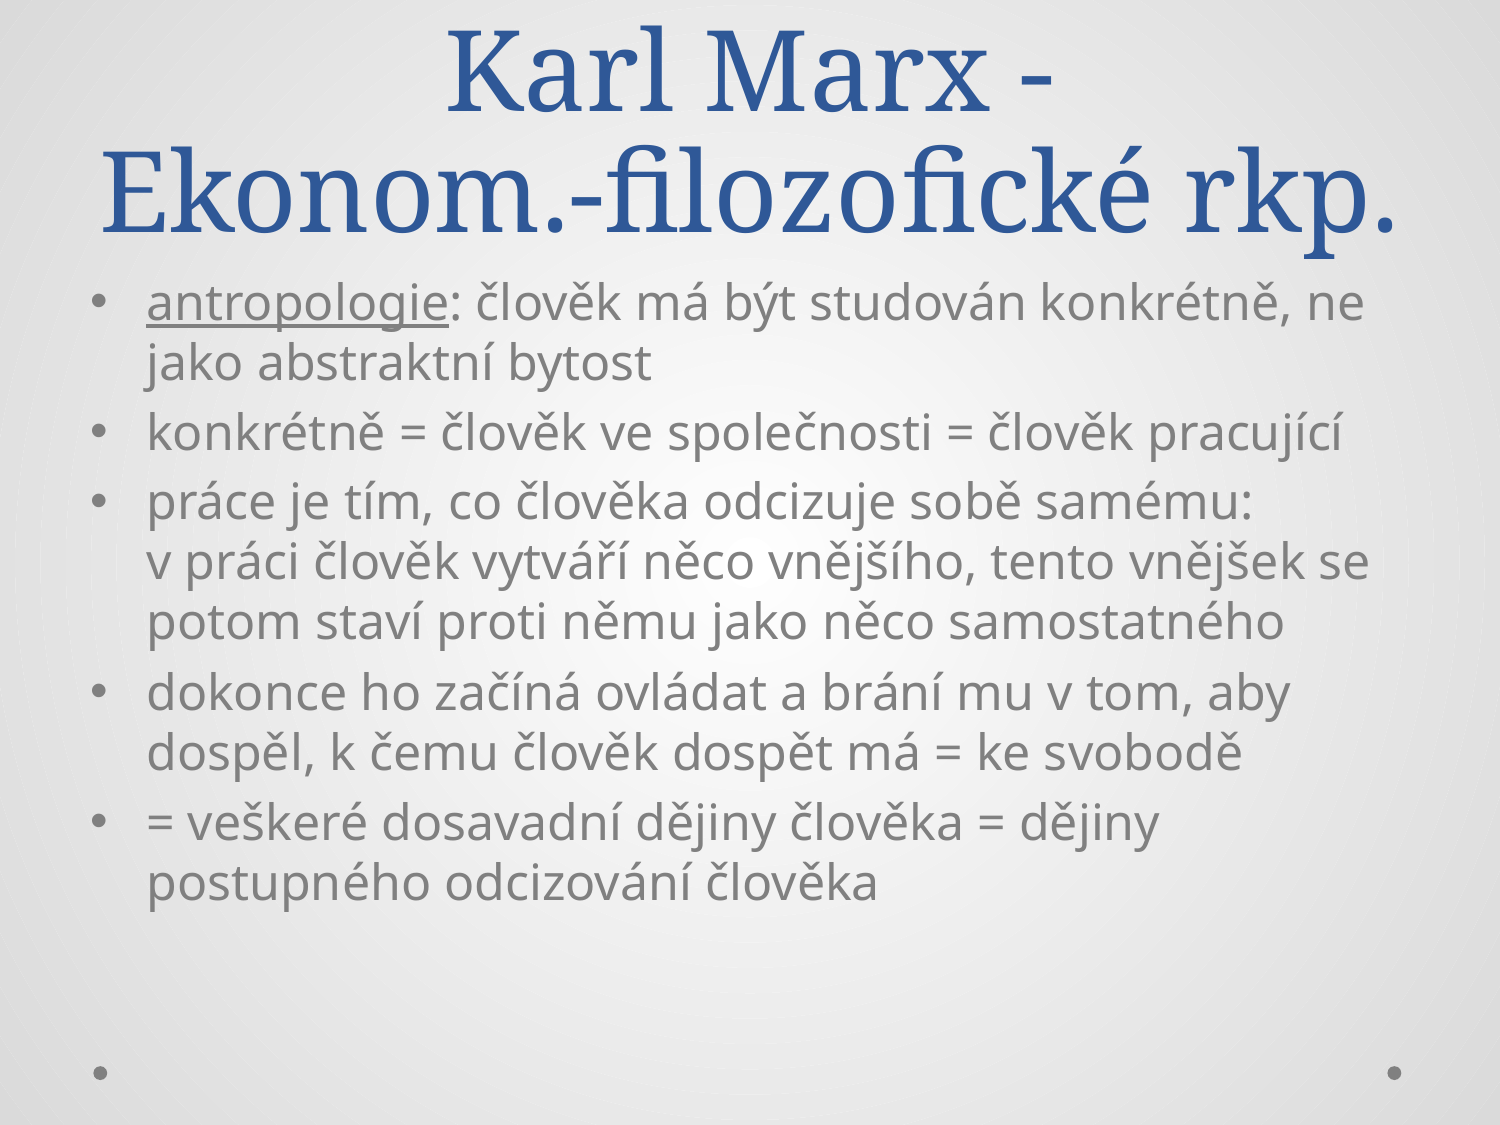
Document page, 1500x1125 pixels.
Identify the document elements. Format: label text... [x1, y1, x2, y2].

title Karl Marx - Ekonom.-filozofické rkp. [75, 0, 1425, 262]
list antropologie: člověk má být studován konkrétně, ne jako abstraktní bytost konkrétně = člověk ve společnosti = člověk pracující práce je tím, co člověka odcizuje sobě samému: v práci člověk vytváří něco vnějšího, tento vnějšek se potom staví proti němu jako něco samostatného dokonce ho začíná ovládat a brání mu v tom, aby dospěl, k čemu člověk dospět má = ke svobodě = veškeré dosavadní dějiny člověka = dějiny postupného odcizování člověka [75, 262, 1425, 1005]
